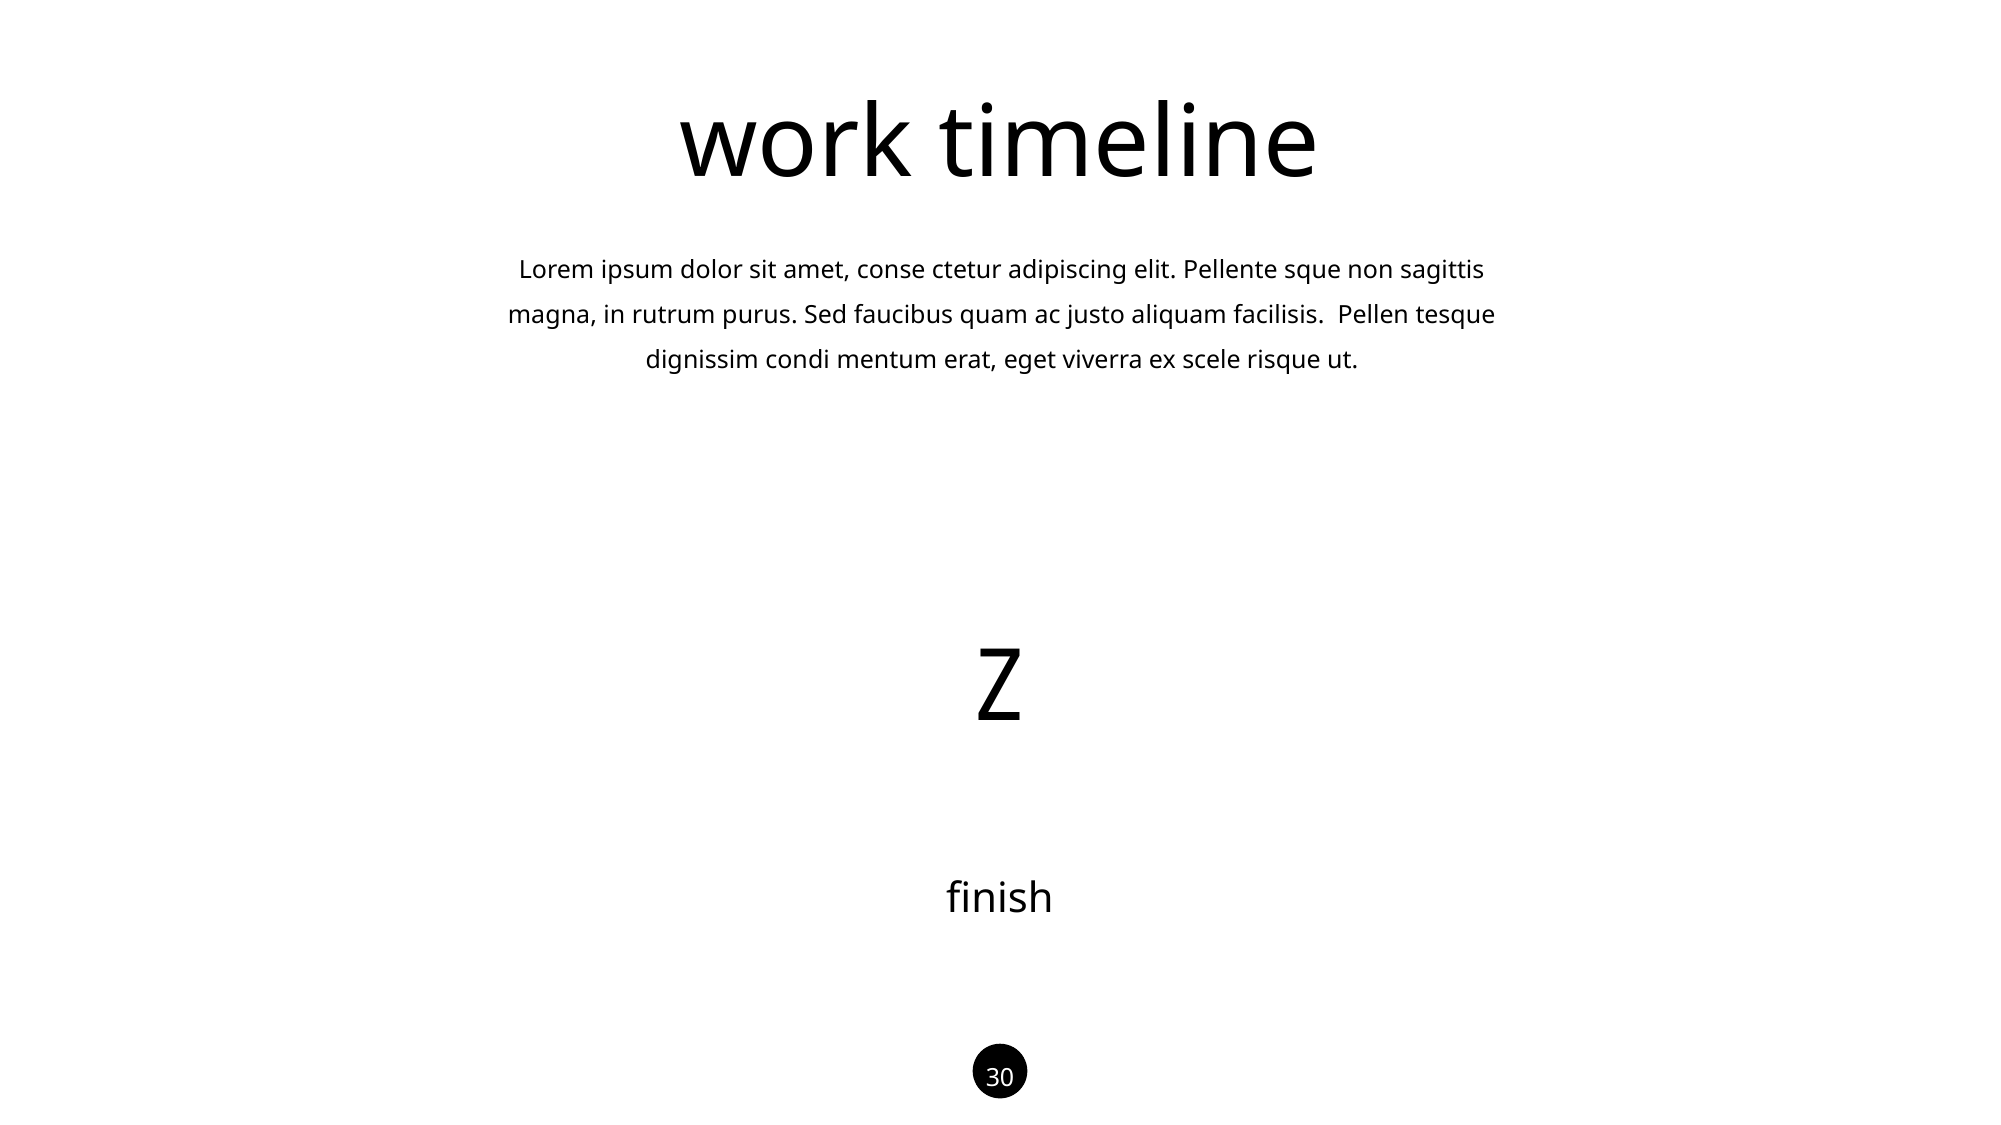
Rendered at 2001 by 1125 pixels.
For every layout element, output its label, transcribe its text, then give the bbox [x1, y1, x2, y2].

text_box finish [915, 863, 1085, 929]
text_box work timeline [541, 69, 1459, 205]
text_box Lorem ipsum dolor sit amet, conse ctetur adipiscing elit. Pellente sque non sagittis magna, in rutrum purus. Sed faucibus quam ac justo aliquam facilisis. Pellen tesque dignissim condi mentum erat, eget viverra ex scele risque ut. [473, 231, 1532, 382]
text_box 30 [962, 1039, 1038, 1099]
picture [822, 503, 1178, 859]
